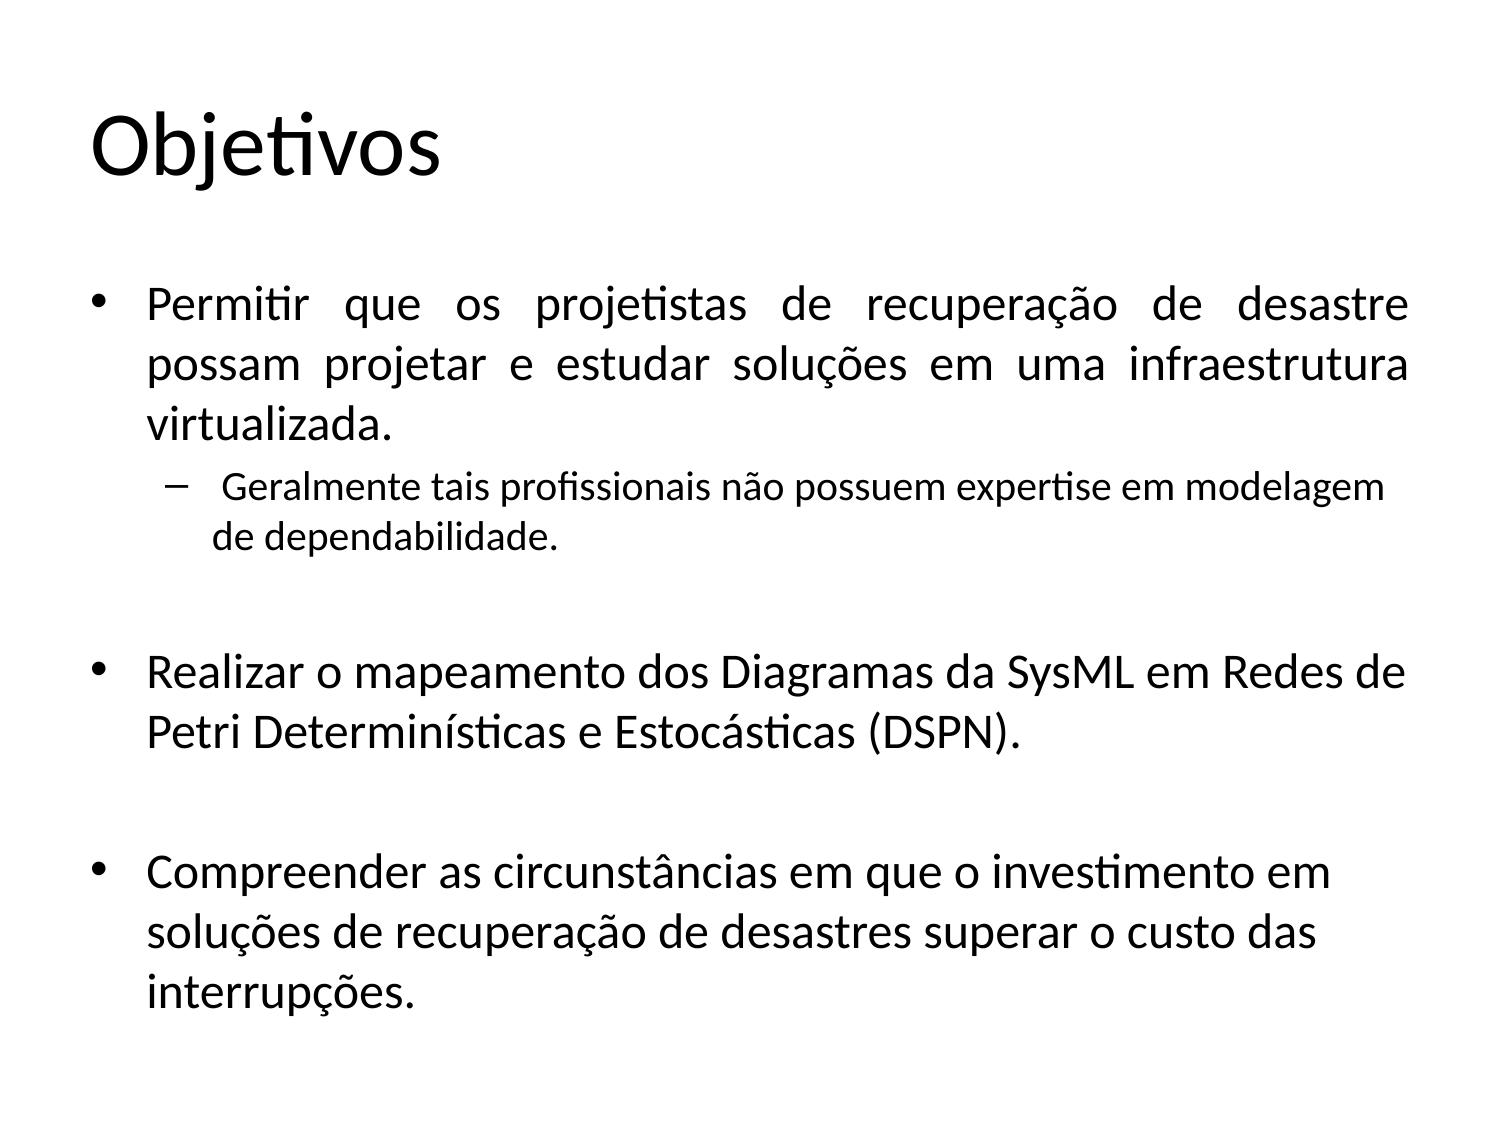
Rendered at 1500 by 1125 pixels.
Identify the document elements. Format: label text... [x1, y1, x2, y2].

list Permitir que os projetistas de recuperação de desastre possam projetar e estudar soluções em uma infraestrutura virtualizada. Geralmente tais profissionais não possuem expertise em modelagem de dependabilidade. Realizar o mapeamento dos Diagramas da SysML em Redes de Petri Determinísticas e Estocásticas (DSPN). Compreender as circunstâncias em que o investimento em soluções de recuperação de desastres superar o custo das interrupções. [75, 262, 1425, 1071]
title Objetivos [75, 45, 1425, 233]
